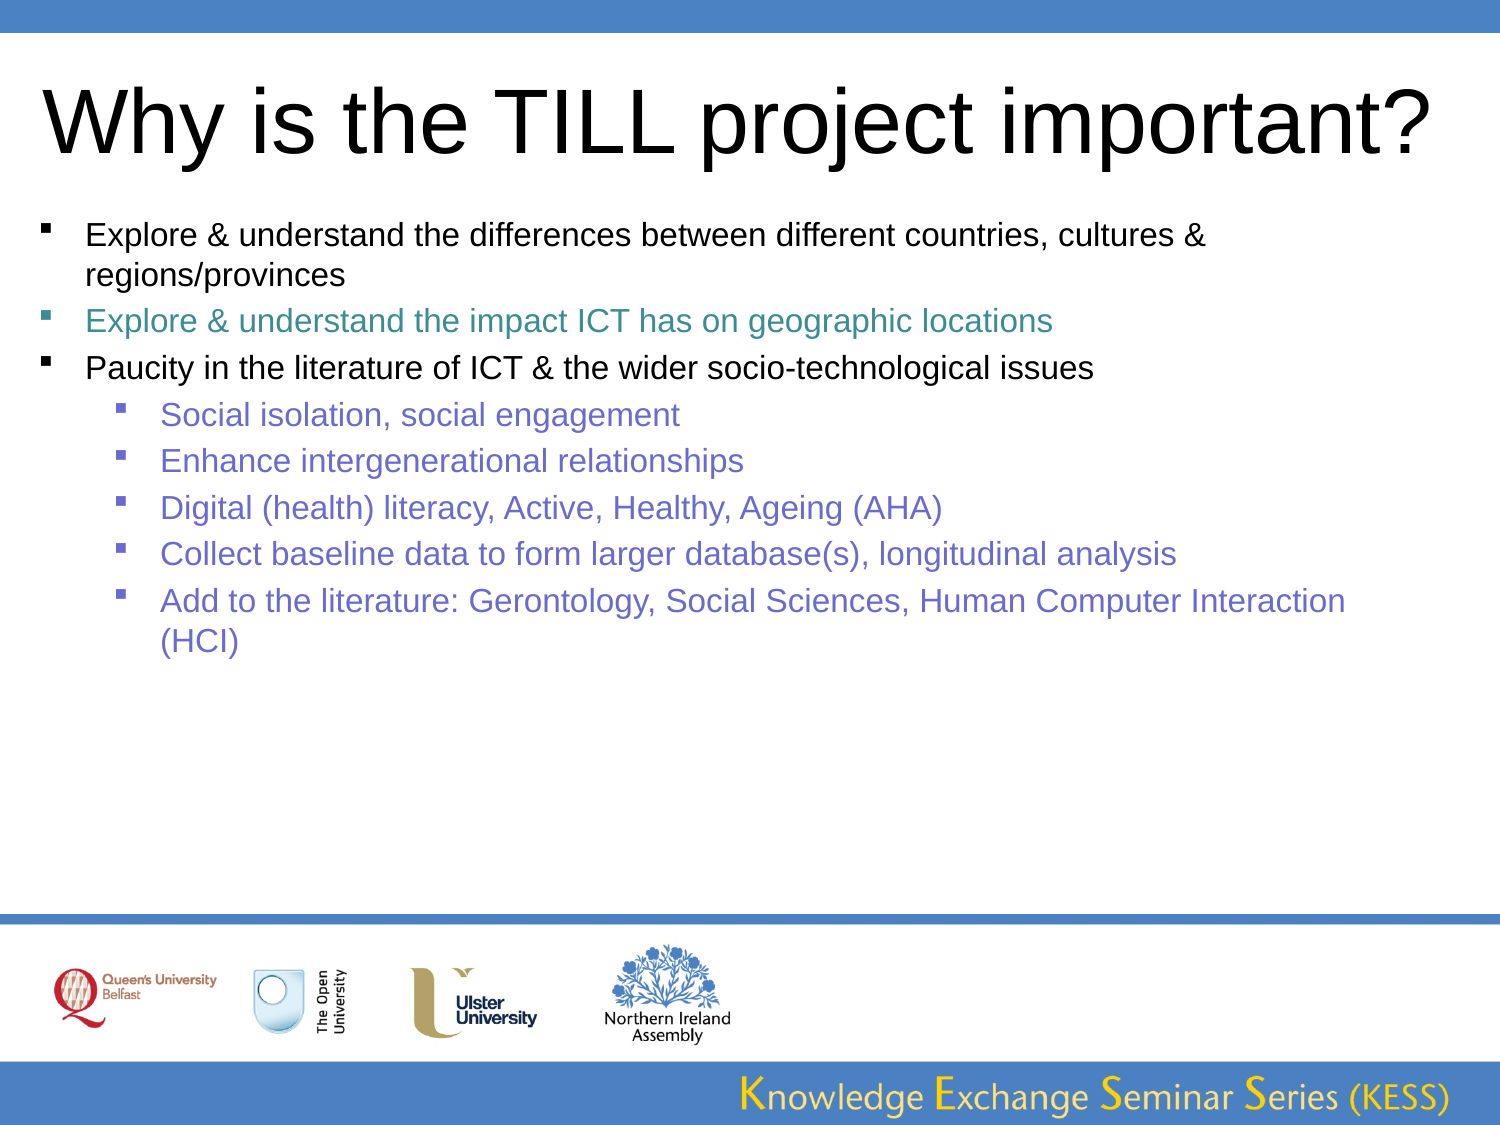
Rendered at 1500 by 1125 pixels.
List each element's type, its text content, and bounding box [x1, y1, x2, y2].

title Why is the TILL project important? [0, 54, 1477, 272]
text_box Explore & understand the differences between different countries, cultures & regions/provinces Explore & understand the impact ICT has on geographic locations Paucity in the literature of ICT & the wider socio-technological issues Social isolation, social engagement Enhance intergenerational relationships Digital (health) literacy, Active, Healthy, Ageing (AHA) Collect baseline data to form larger database(s), longitudinal analysis Add to the literature: Gerontology, Social Sciences, Human Computer Interaction (HCI) [23, 205, 1435, 920]
picture [0, 914, 1500, 1125]
picture [0, 0, 1500, 33]
